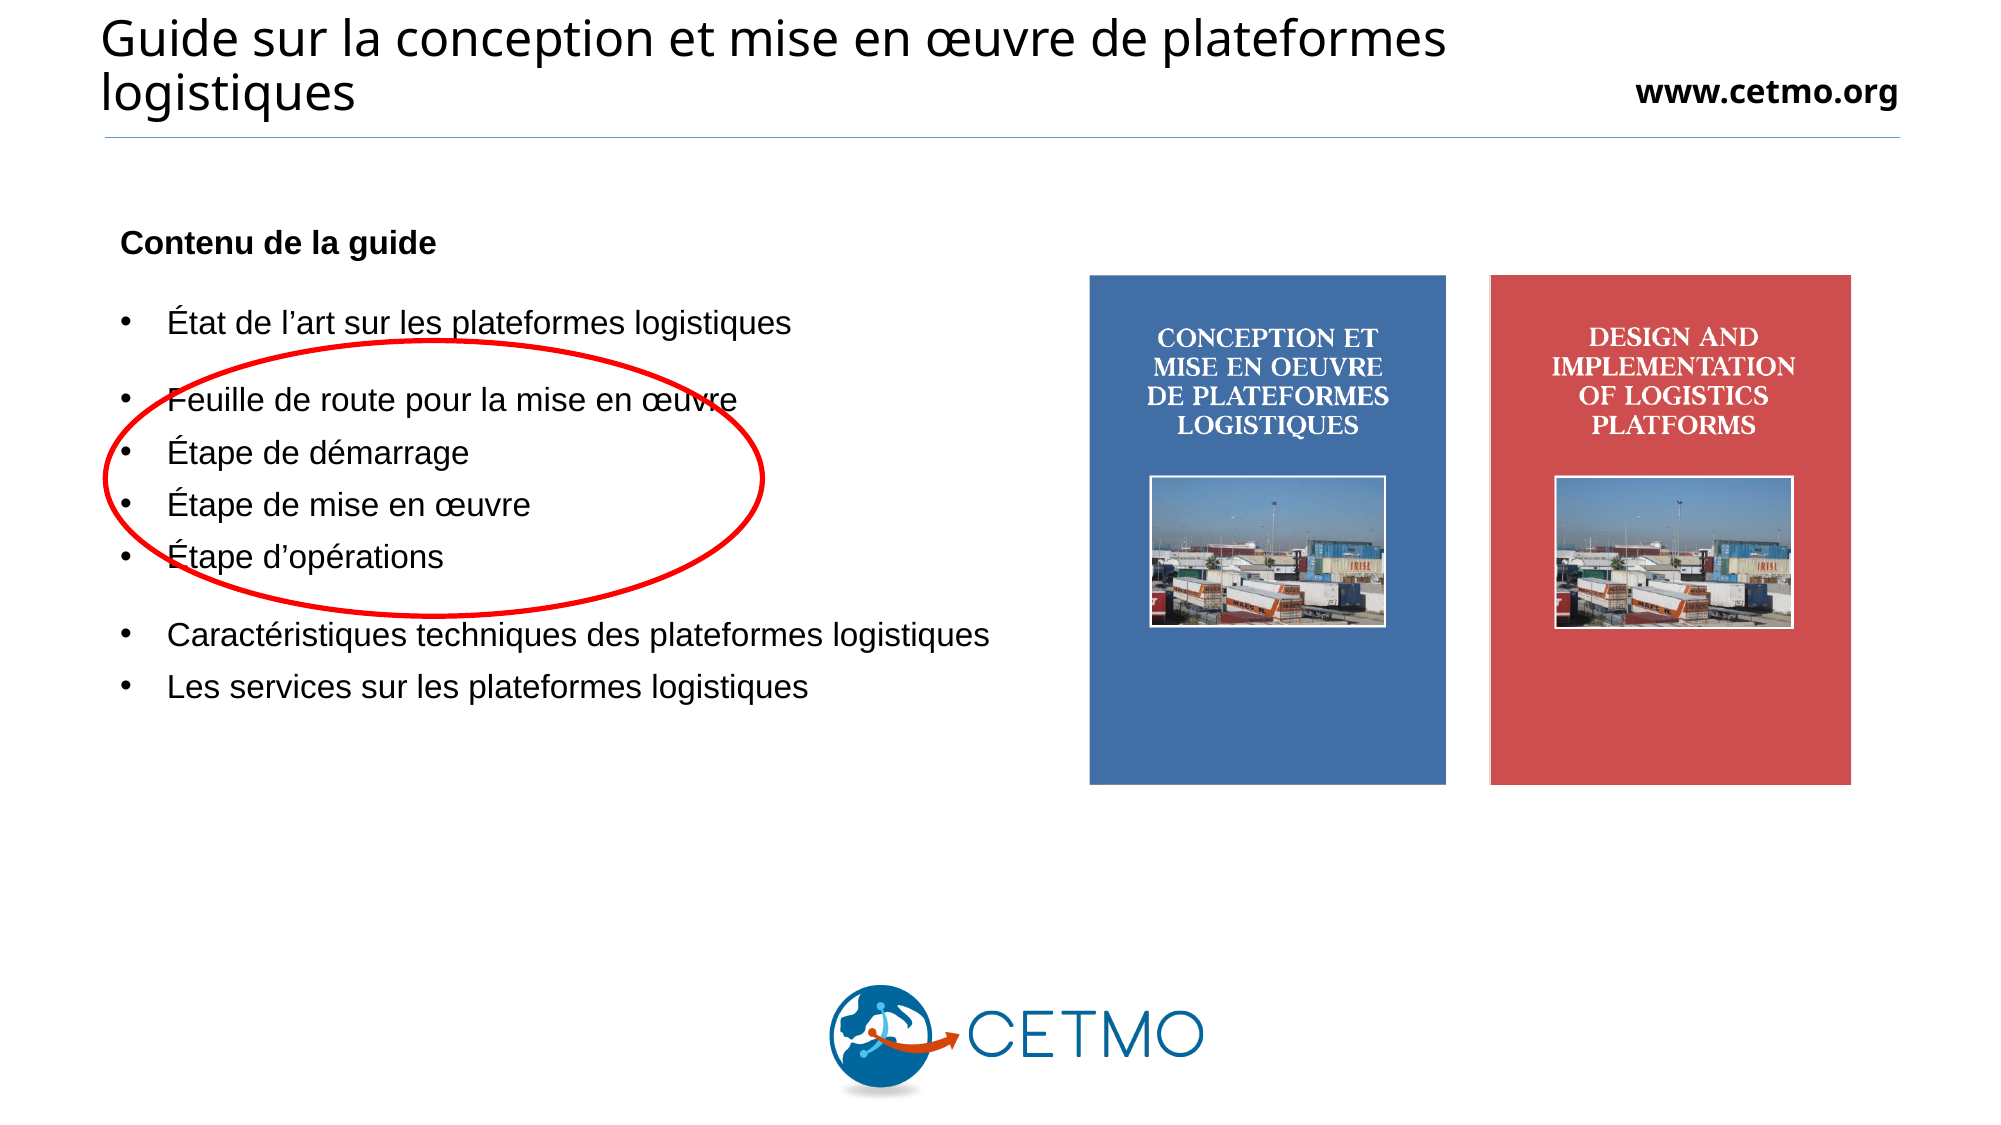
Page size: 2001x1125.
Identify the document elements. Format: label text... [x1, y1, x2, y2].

text_box Contenu de la guide État de l’art sur les plateformes logistiques Feuille de route pour la mise en œuvre Étape de démarrage Étape de mise en œuvre Étape d’opérations Caractéristiques techniques des plateformes logistiques Les services sur les plateformes logistiques [105, 213, 1090, 713]
text_box www.cetmo.org [1594, 0, 1915, 119]
title Guide sur la conception et mise en œuvre de plateformes logistiques [85, 0, 1657, 129]
picture [1489, 275, 1852, 785]
text_box [104, 339, 764, 618]
picture [814, 968, 1220, 1110]
picture [1089, 275, 1446, 785]
